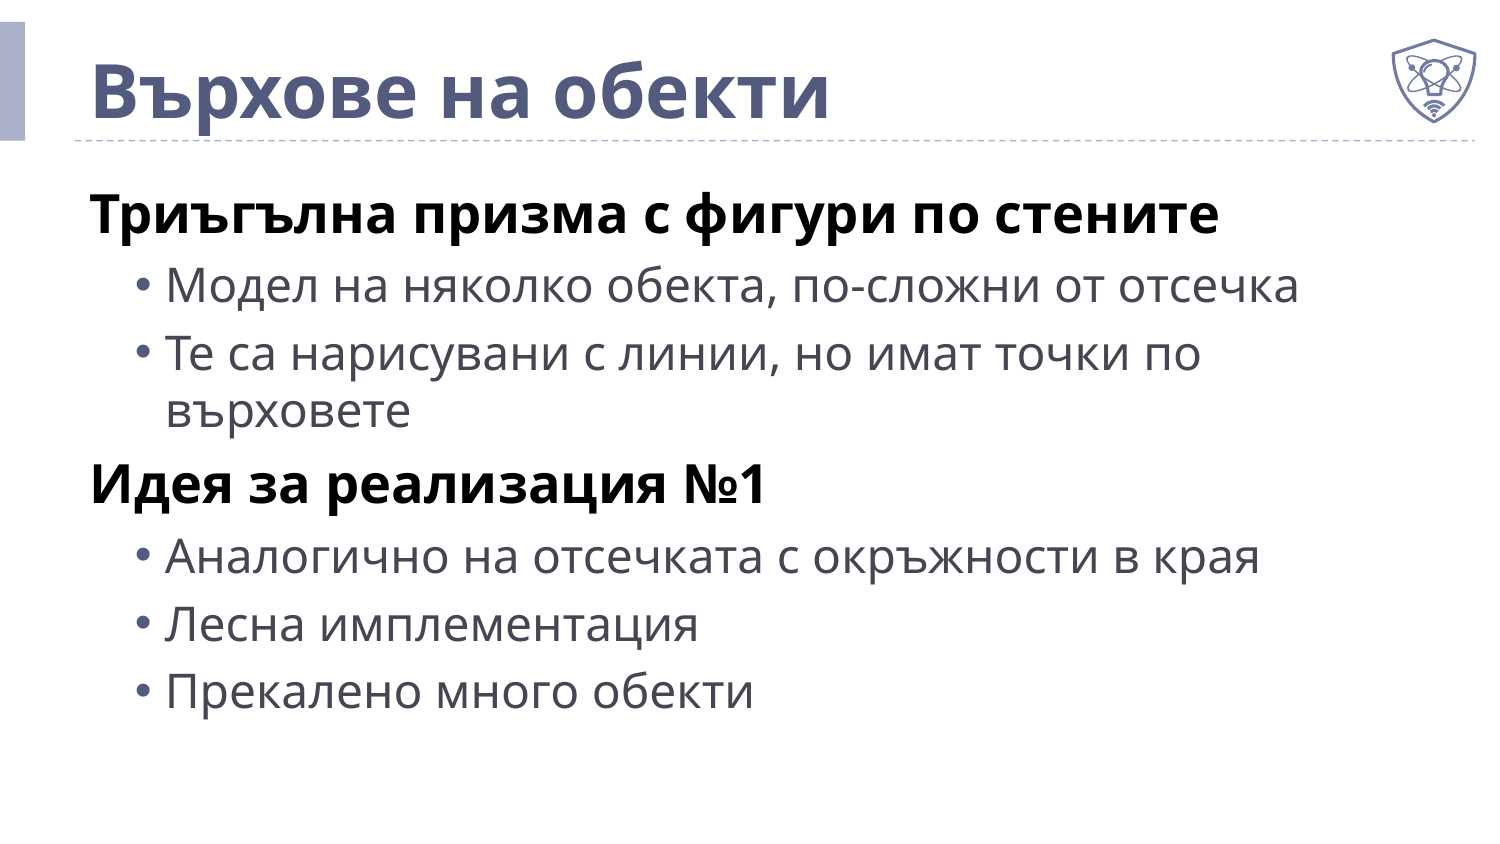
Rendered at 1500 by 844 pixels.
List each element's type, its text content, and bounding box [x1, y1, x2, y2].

title Върхове на обекти [75, 18, 1475, 141]
list Триъгълна призма с фигури по стените Модел на няколко обекта, по-сложни от отсечка Те са нарисувани с линии, но имат точки по върховете Идея за реализация №1 Аналогично на отсечката с окръжности в края Лесна имплементация Прекалено много обекти [75, 171, 1475, 835]
